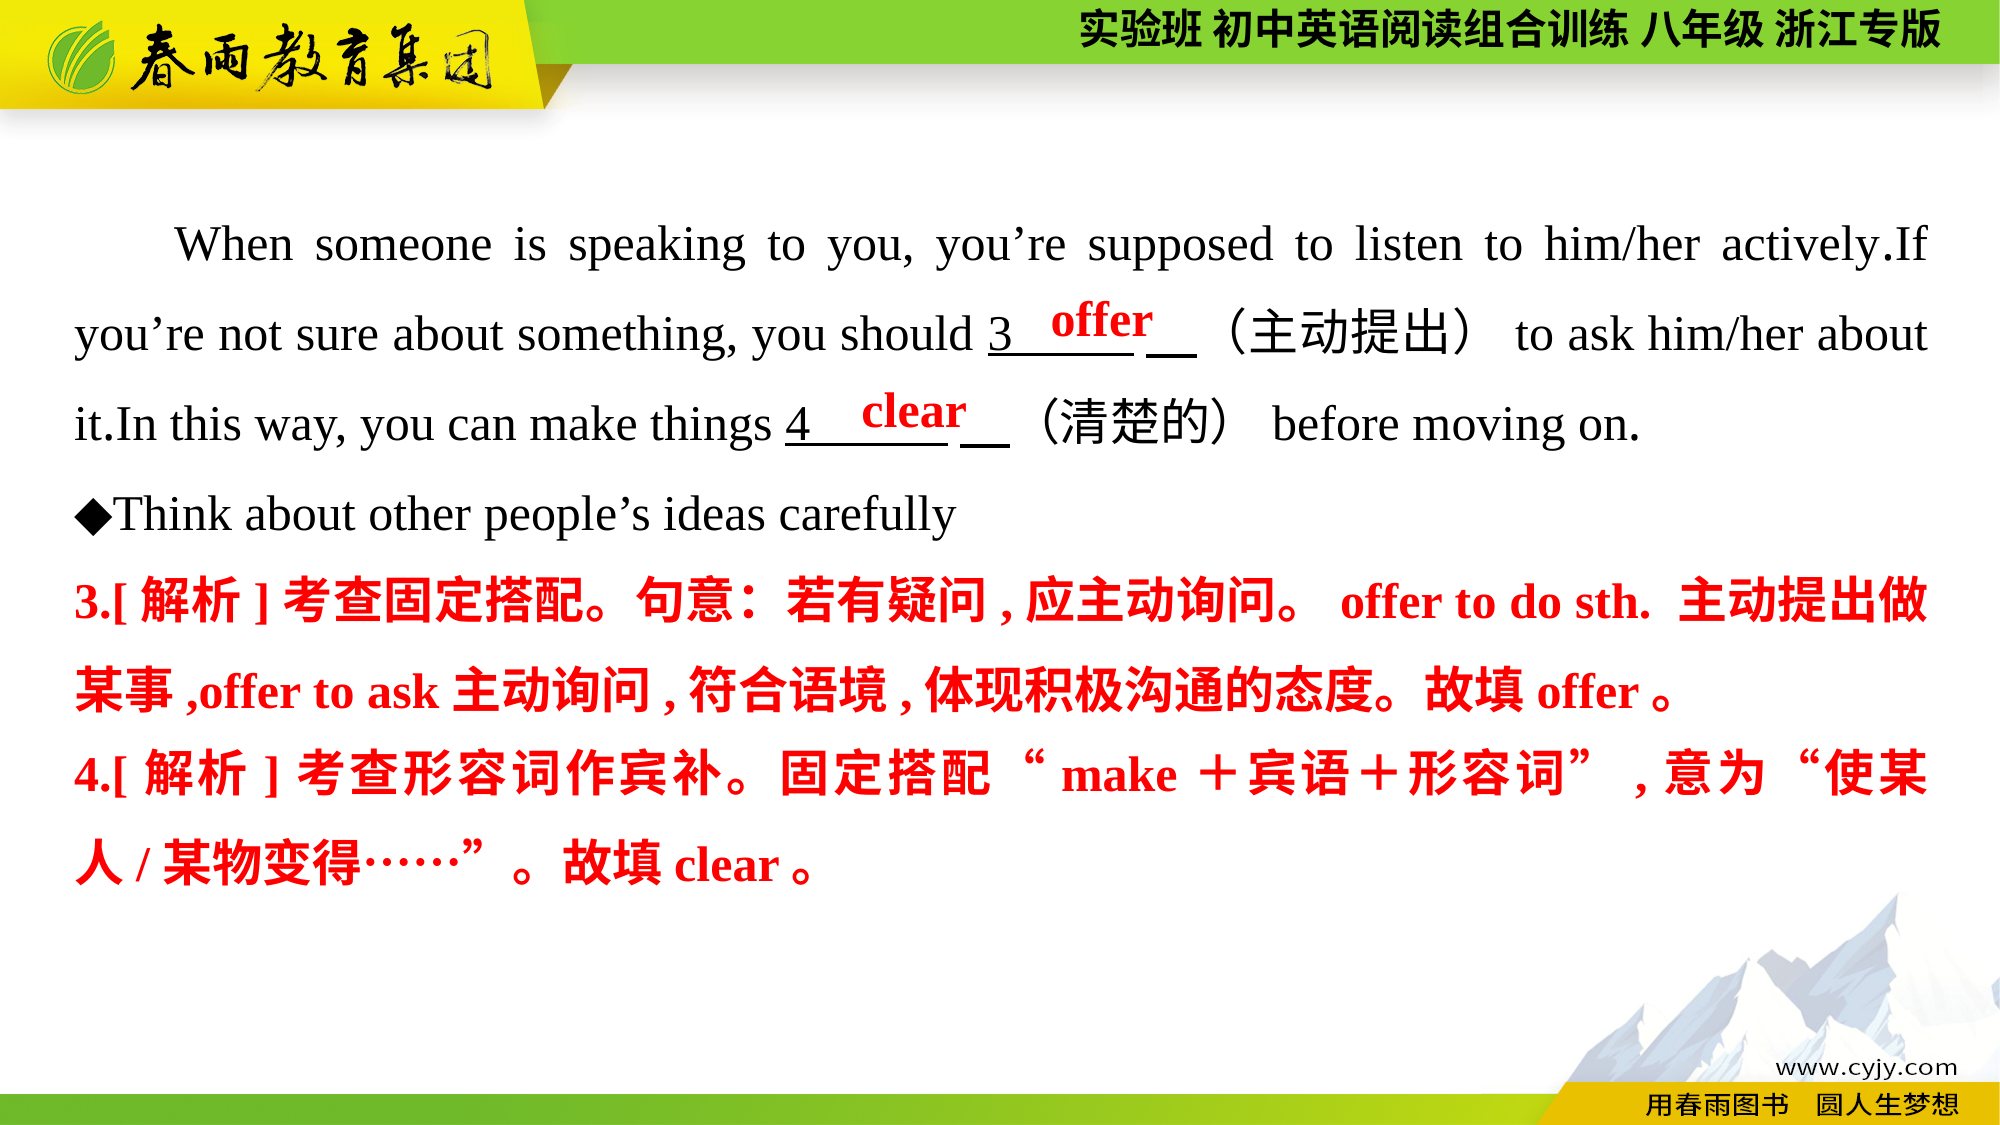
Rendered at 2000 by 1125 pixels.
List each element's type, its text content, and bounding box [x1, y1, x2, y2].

text_box 3.[解析]考查固定搭配。句意：若有疑问,应主动询问。offer to do sth. 主动提出做某事,offer to ask主动询问,符合语境,体现积极沟通的态度。故填offer。 [59, 530, 1944, 704]
text_box 4.[解析]考查形容词作宾补。固定搭配“make＋宾语＋形容词”,意为“使某人/某物变得……”。故填clear。 [59, 704, 1944, 900]
picture [0, 0, 2000, 1125]
text_box clear [846, 369, 983, 445]
text_box offer [1035, 279, 1169, 354]
list When someone is speaking to you, you’re supposed to listen to him/her actively.If you’re not sure about something, you should 3 （主动提出）to ask him/her about it.In this way, you can make things 4 （清楚的）before moving on. ◆Think about other people’s ideas carefully [59, 172, 1944, 530]
